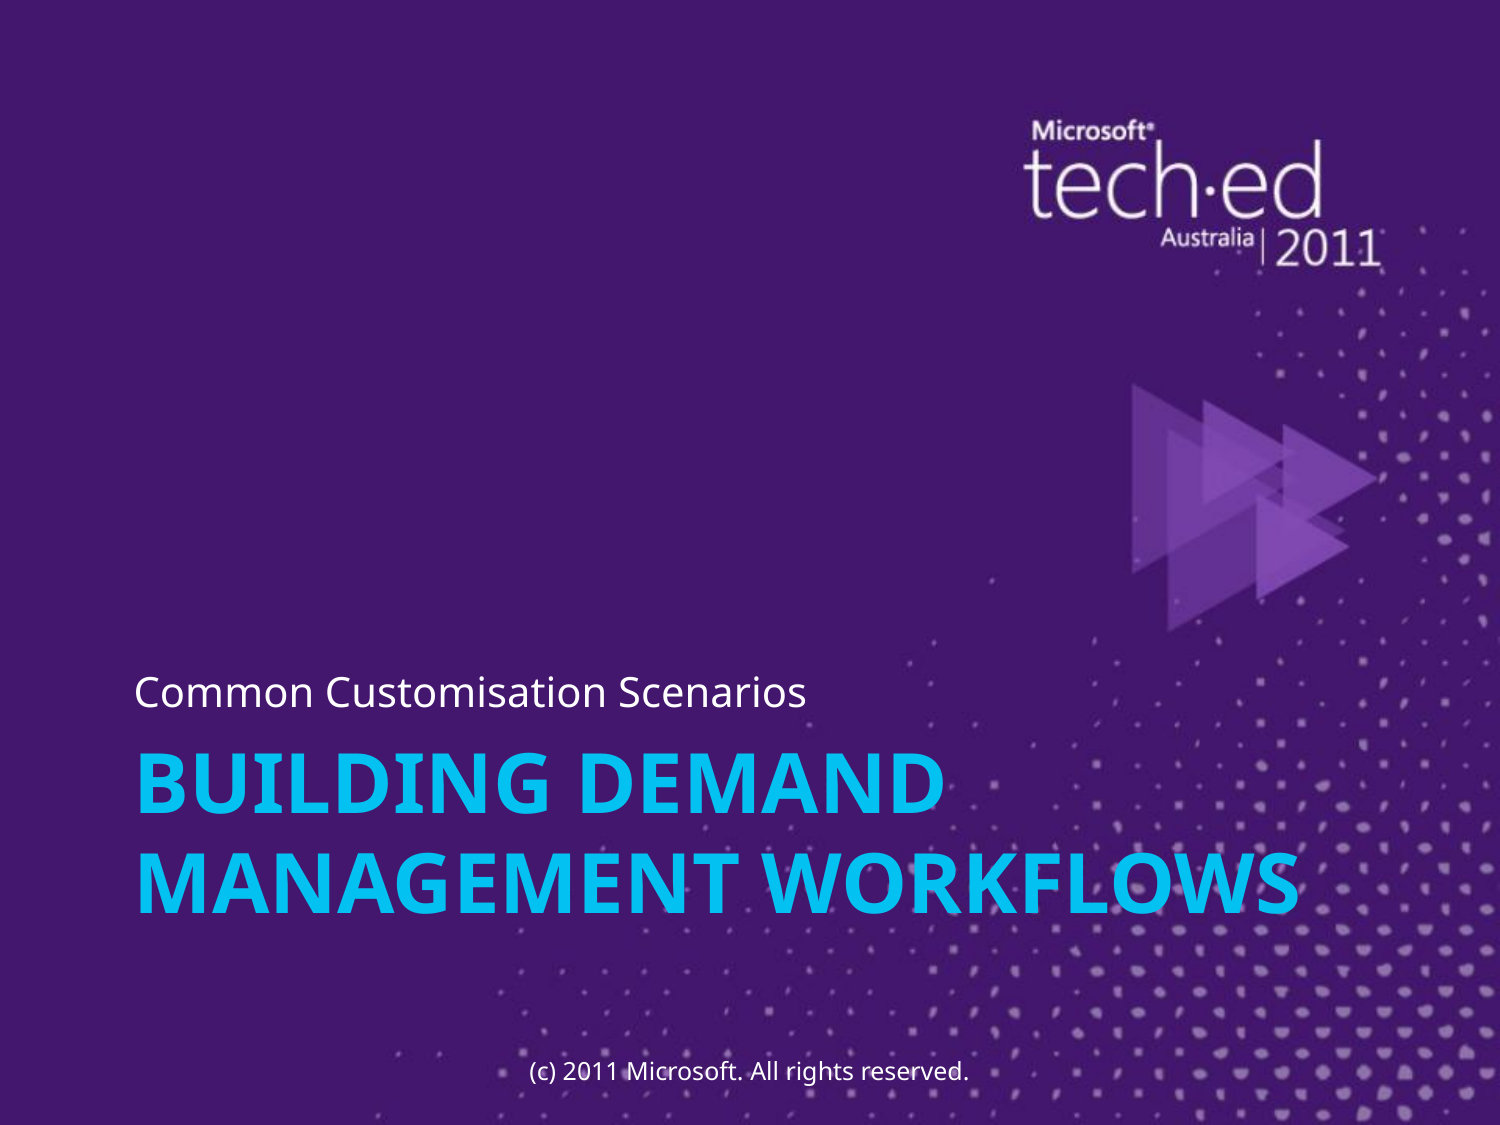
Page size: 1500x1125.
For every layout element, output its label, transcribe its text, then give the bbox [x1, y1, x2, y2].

list Common Customisation Scenarios [118, 476, 1394, 723]
title BUILDING DEMAND MANAGEMENT WORKFLOWS [118, 723, 1394, 947]
footer (c) 2011 Microsoft. All rights reserved. [512, 1042, 988, 1103]
picture [0, 0, 1500, 1125]
